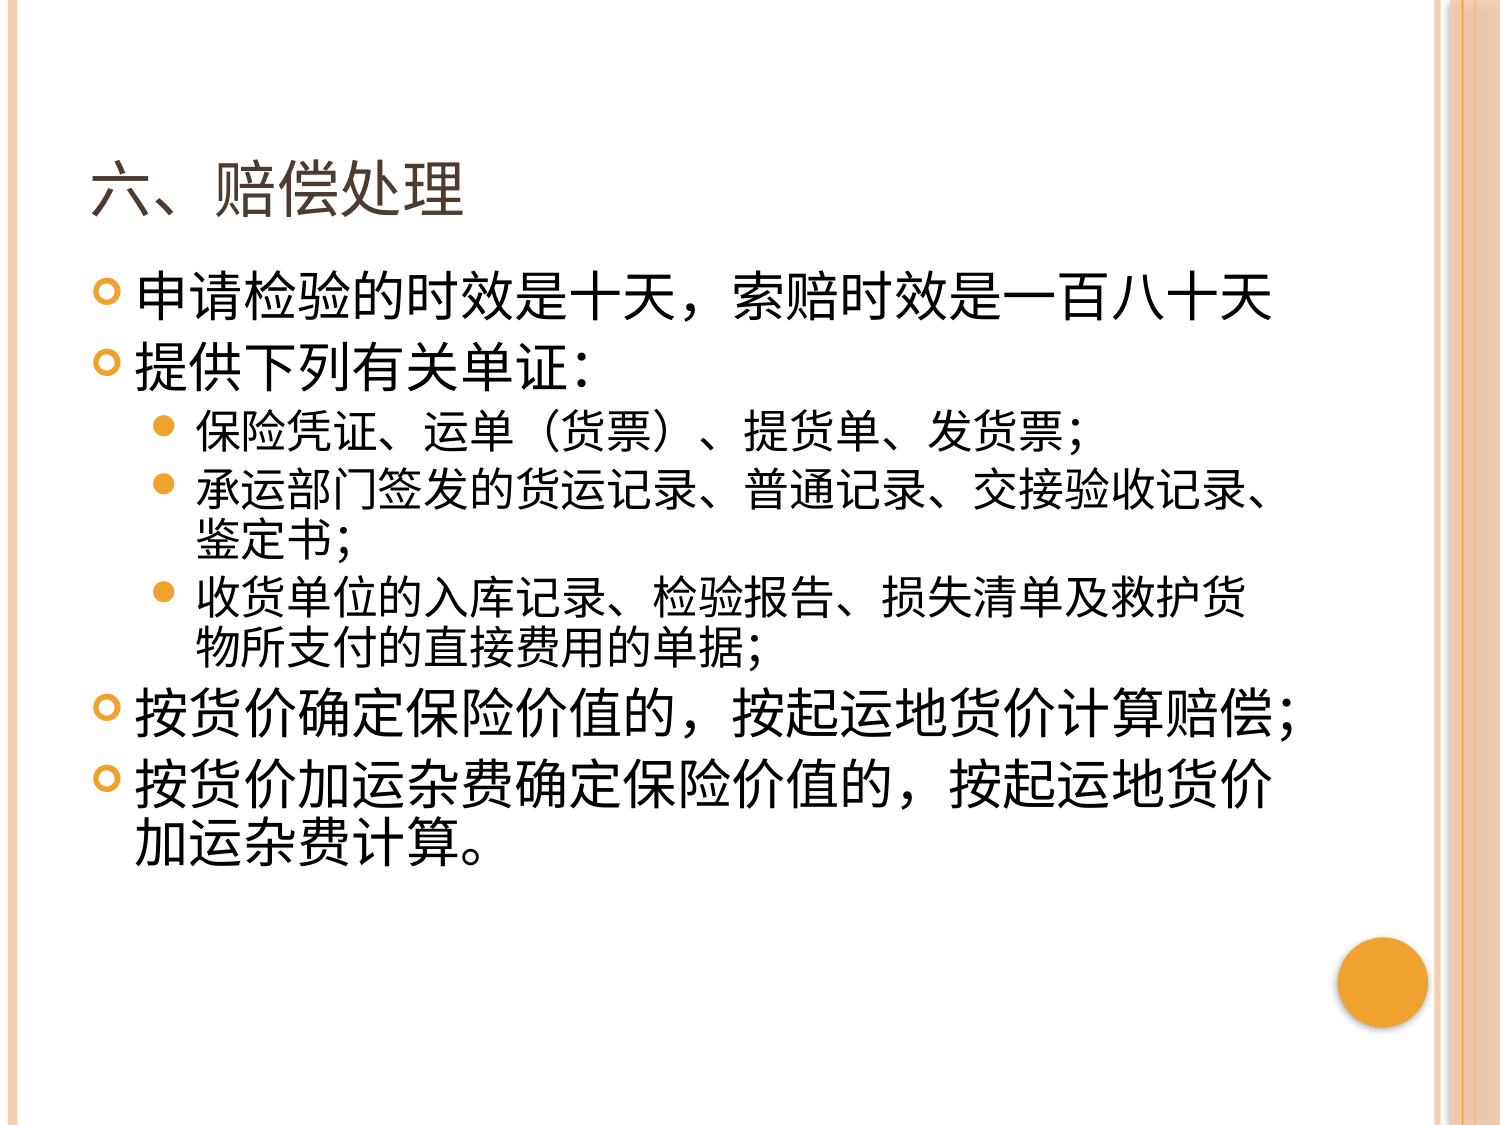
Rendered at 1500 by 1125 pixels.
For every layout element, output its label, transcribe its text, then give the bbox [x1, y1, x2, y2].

title 六、赔偿处理 [75, 45, 1300, 233]
list 申请检验的时效是十天，索赔时效是一百八十天 提供下列有关单证： 保险凭证、运单（货票）、提货单、发货票； 承运部门签发的货运记录、普通记录、交接验收记录、鉴定书； 收货单位的入库记录、检验报告、损失清单及救护货物所支付的直接费用的单据； 按货价确定保险价值的，按起运地货价计算赔偿； 按货价加运杂费确定保险价值的，按起运地货价加运杂费计算。 [74, 262, 1301, 1063]
